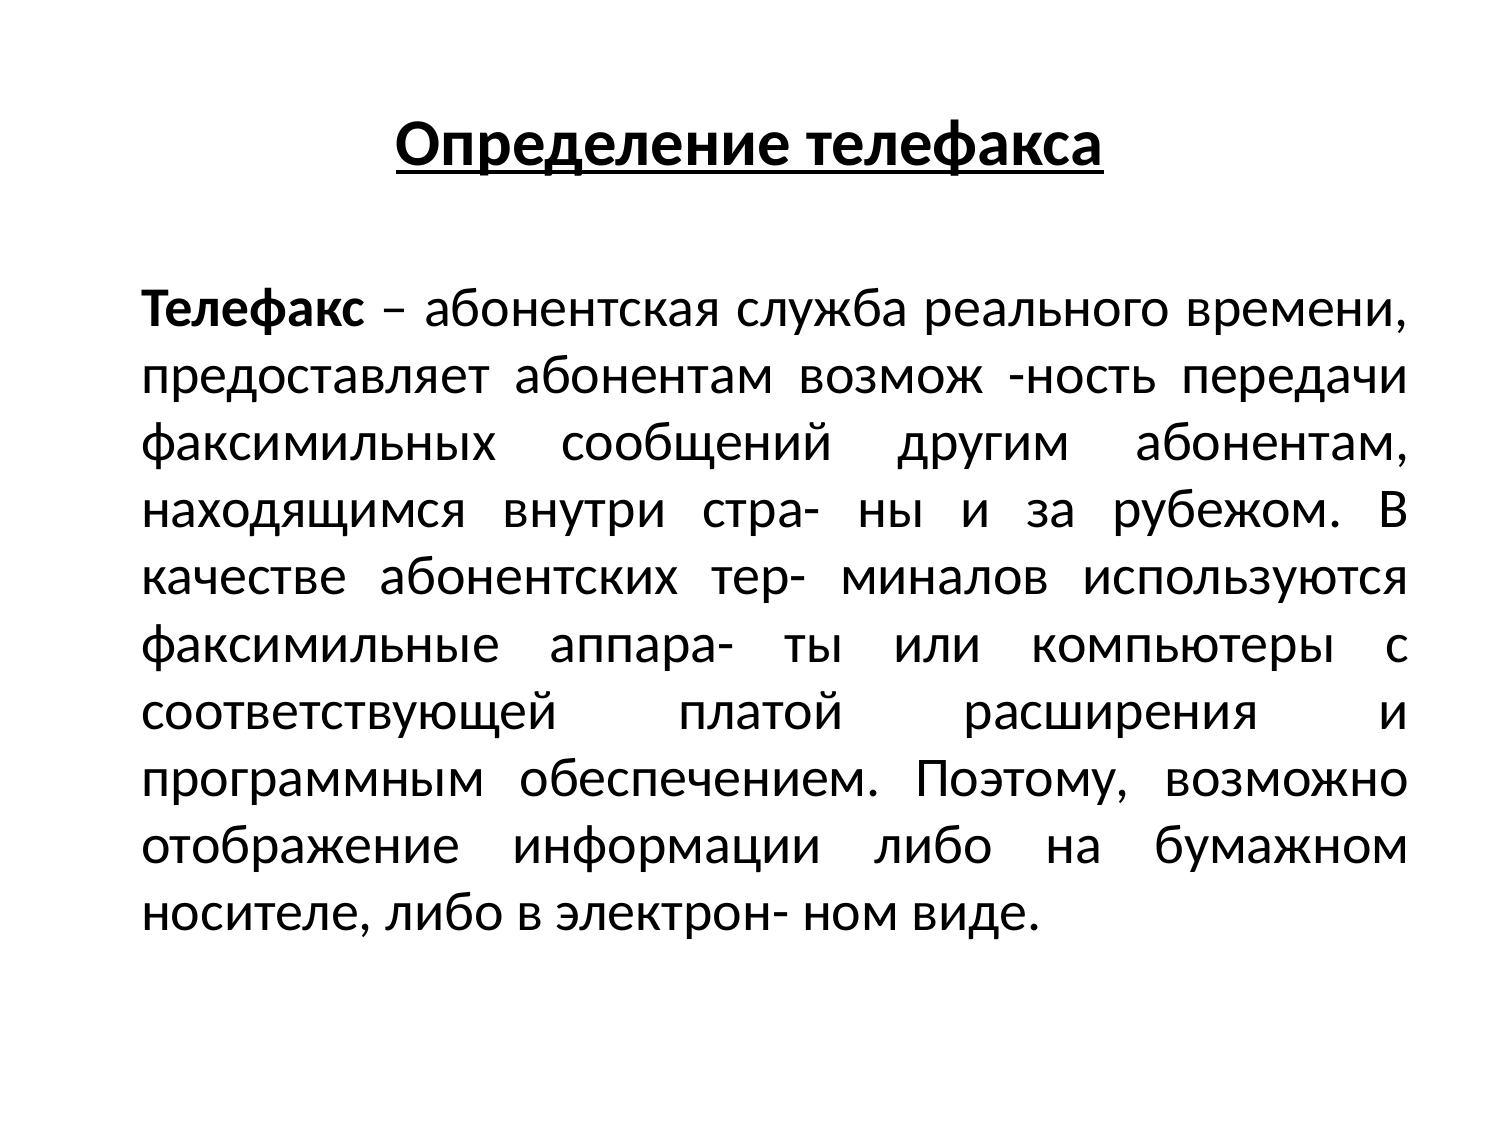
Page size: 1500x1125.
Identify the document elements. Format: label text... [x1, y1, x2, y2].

list Телефакс – абонентская служба реального времени, предоставляет абонентам возмож -ность передачи факсимильных сообщений другим абонентам, находящимся внутри стра- ны и за рубежом. В качестве абонентских тер- миналов используются факсимильные аппара- ты или компьютеры с соответствующей платой расширения и программным обеспечением. Поэтому, возможно отображение информации либо на бумажном носителе, либо в электрон- ном виде. [75, 262, 1425, 1005]
title Определение телефакса [75, 45, 1425, 233]
